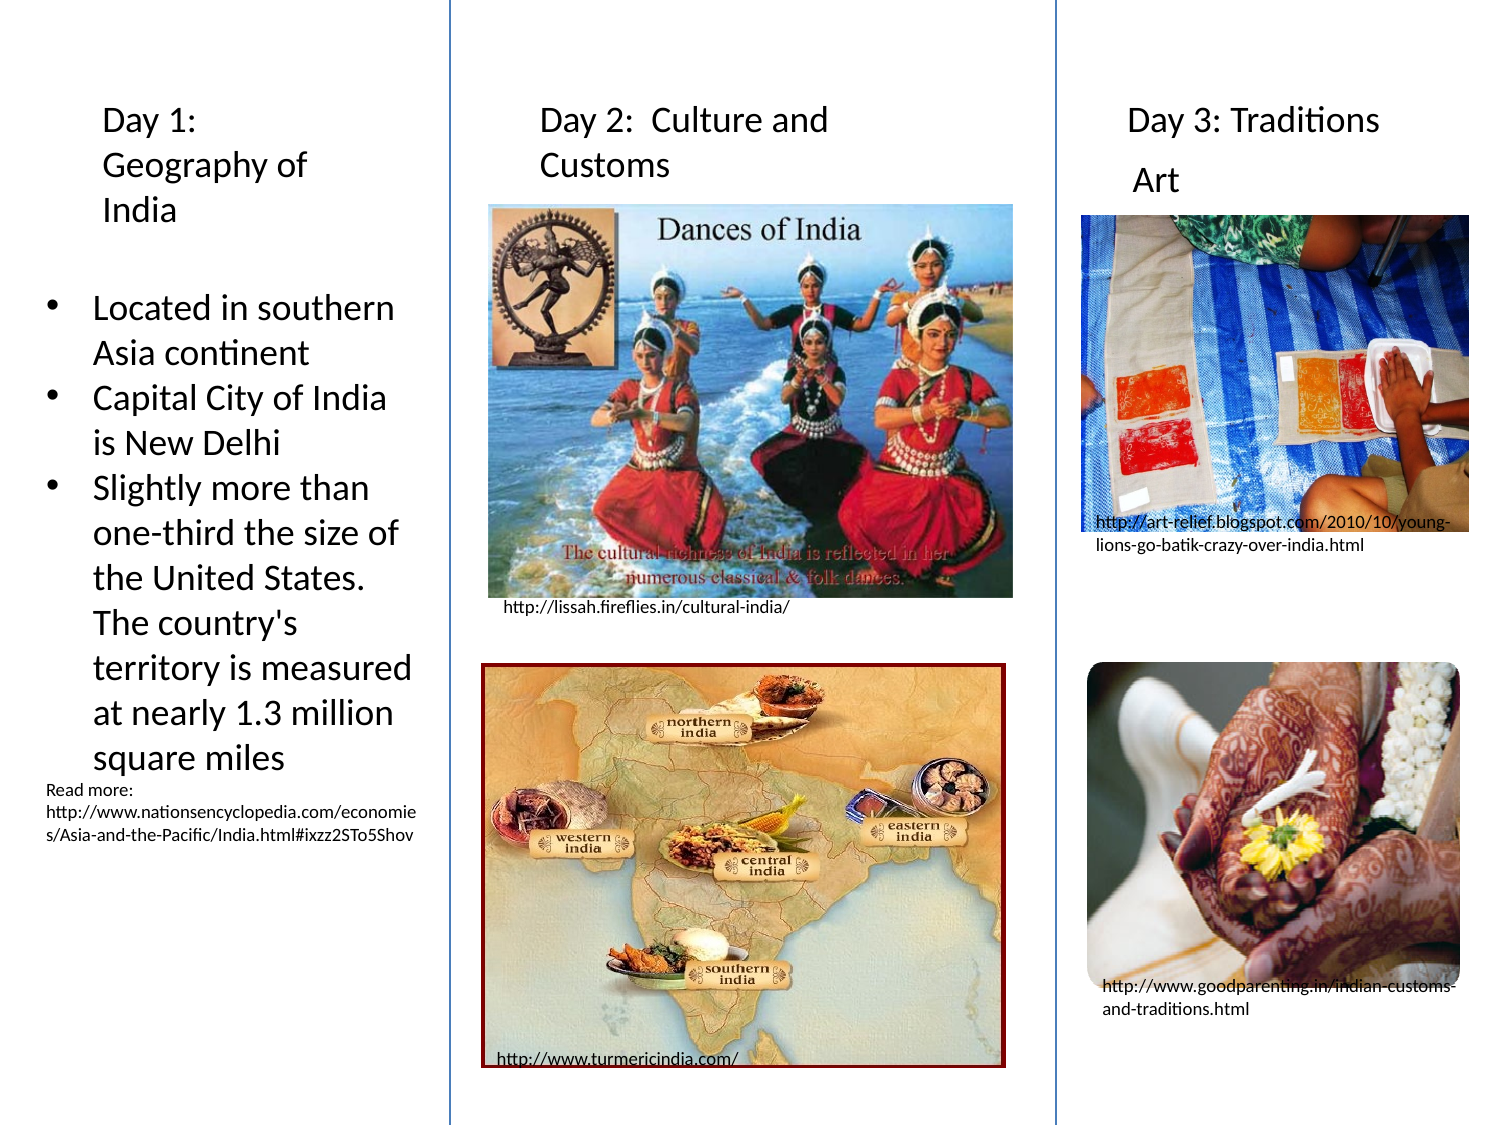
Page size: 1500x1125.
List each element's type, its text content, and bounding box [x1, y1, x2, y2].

text_box Day 1: Geography of India [87, 87, 375, 238]
text_box Day 3: Traditions [1112, 87, 1438, 148]
text_box Located in southern Asia continent Capital City of India is New Delhi Slightly more than one-third the size of the United States. The country's territory is measured at nearly 1.3 million square miles Read more: http://www.nationsencyclopedia.com/economies/Asia-and-the-Pacific/India.html#ixzz2STo5Shov [31, 275, 432, 853]
text_box Day 2: Culture and Customs [524, 87, 963, 193]
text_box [1087, 662, 1476, 1028]
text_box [1080, 215, 1470, 587]
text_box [481, 663, 1006, 1078]
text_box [488, 204, 1013, 626]
text_box Art [1117, 148, 1443, 214]
